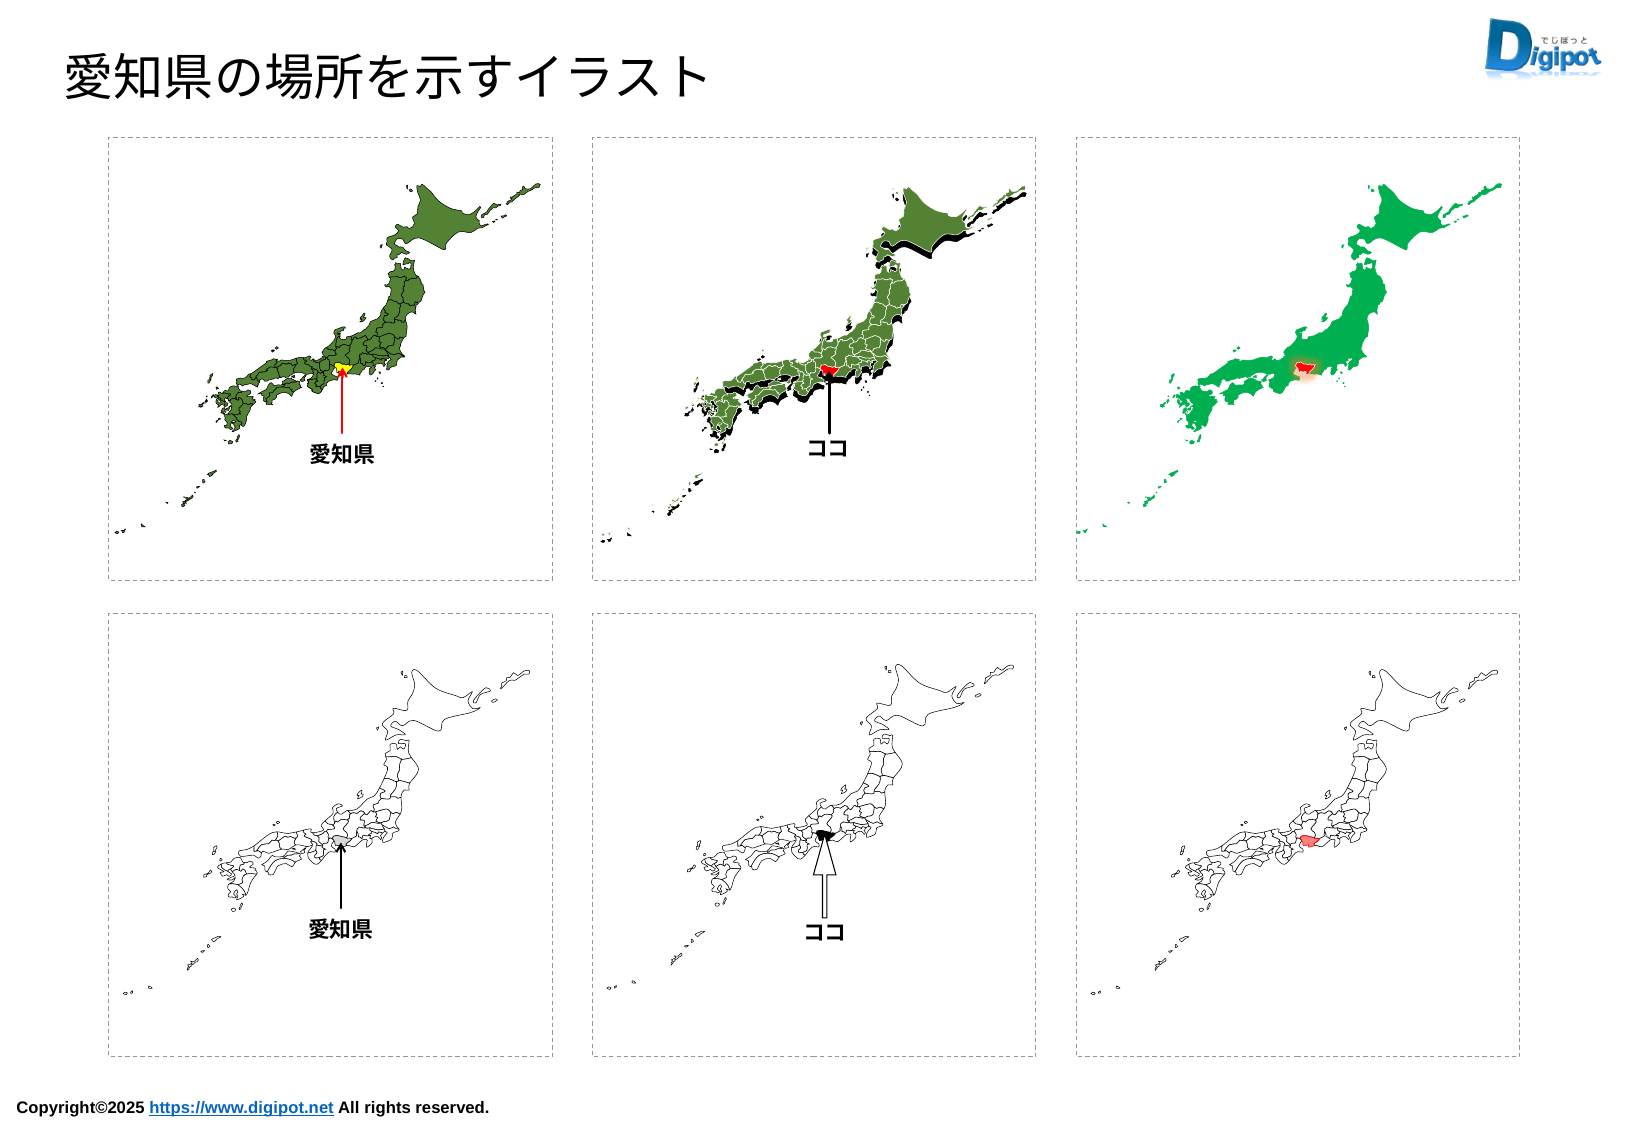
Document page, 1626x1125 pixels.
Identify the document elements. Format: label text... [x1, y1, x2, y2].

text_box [1091, 669, 1498, 995]
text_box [114, 183, 541, 534]
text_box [606, 664, 1014, 990]
picture [1485, 18, 1602, 82]
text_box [1076, 183, 1503, 534]
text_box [123, 669, 530, 995]
text_box 愛知県の場所を示すイラスト [49, 38, 728, 113]
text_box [600, 185, 1027, 543]
